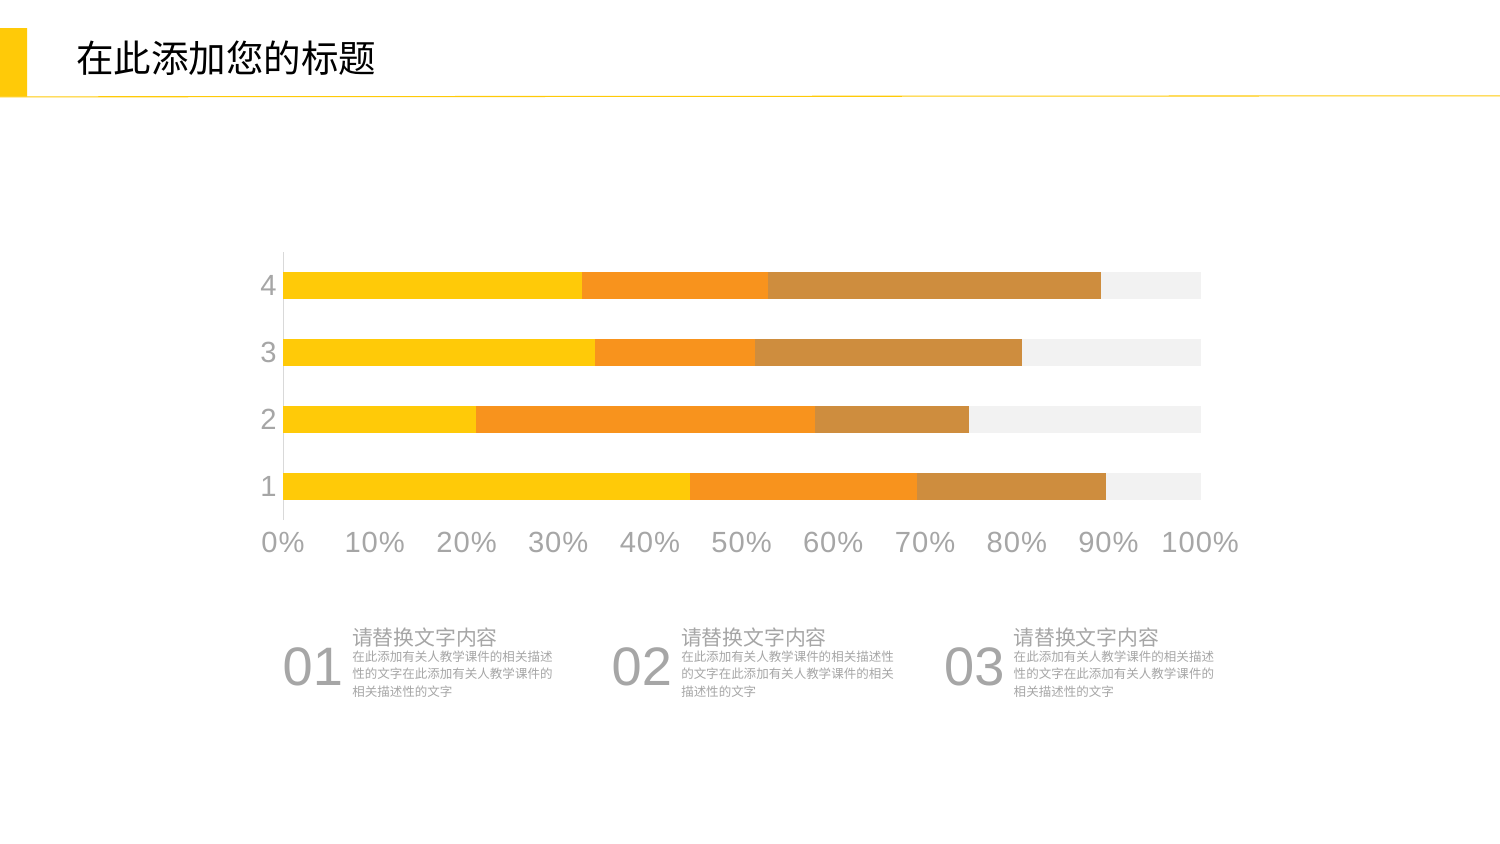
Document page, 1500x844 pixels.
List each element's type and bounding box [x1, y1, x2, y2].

text_box [267, 611, 564, 706]
text_box [596, 611, 896, 706]
chart [239, 245, 1261, 566]
text_box [928, 611, 1225, 706]
